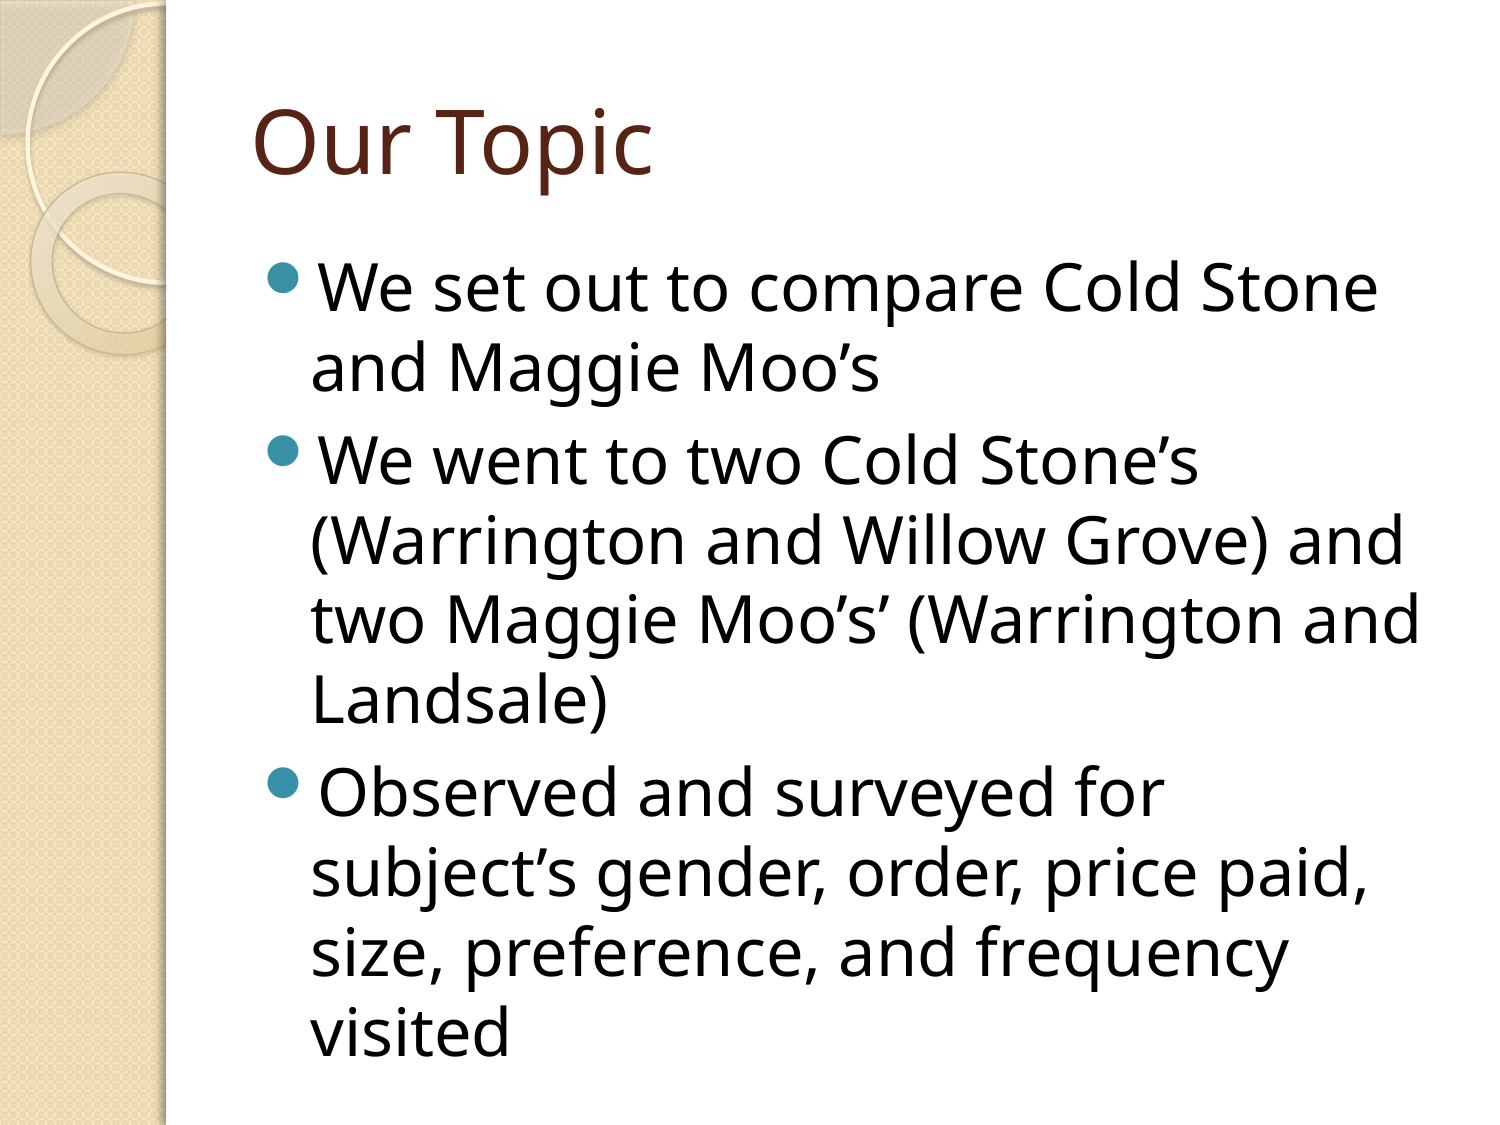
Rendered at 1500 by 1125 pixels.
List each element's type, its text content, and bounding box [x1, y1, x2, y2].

list We set out to compare Cold Stone and Maggie Moo’s We went to two Cold Stone’s (Warrington and Willow Grove) and two Maggie Moo’s’ (Warrington and Landsale) Observed and surveyed for subject’s gender, order, price paid, size, preference, and frequency visited [235, 237, 1466, 1026]
title Our Topic [235, 45, 1466, 233]
